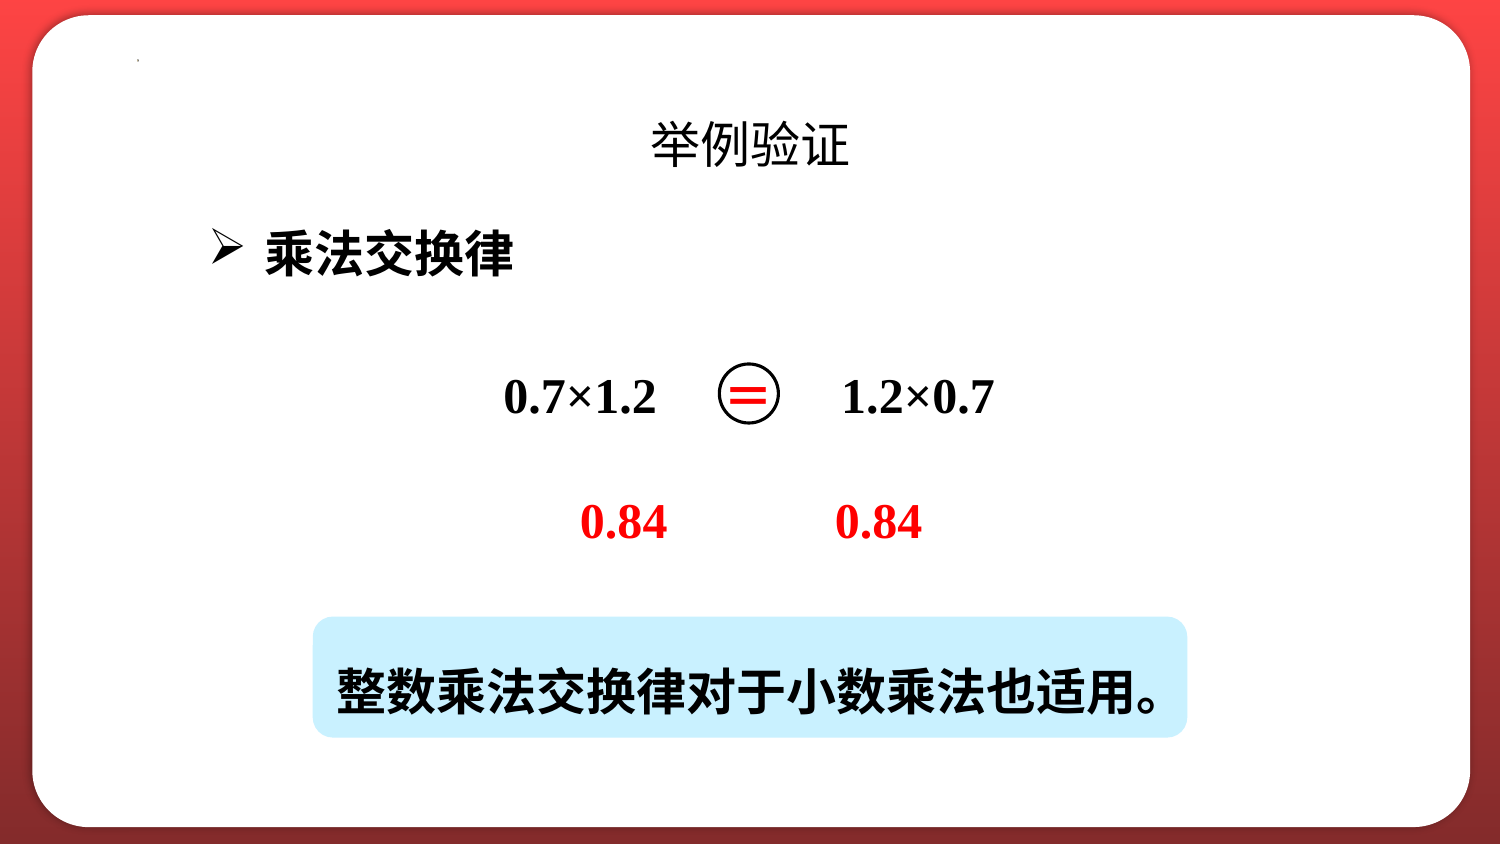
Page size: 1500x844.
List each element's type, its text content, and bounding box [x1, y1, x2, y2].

text_box 0.84 [820, 480, 938, 556]
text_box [312, 616, 1188, 738]
text_box 乘法交换律 [193, 214, 541, 290]
text_box 0.84 [565, 480, 683, 556]
text_box 举例验证 [635, 106, 865, 182]
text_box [476, 355, 1022, 432]
